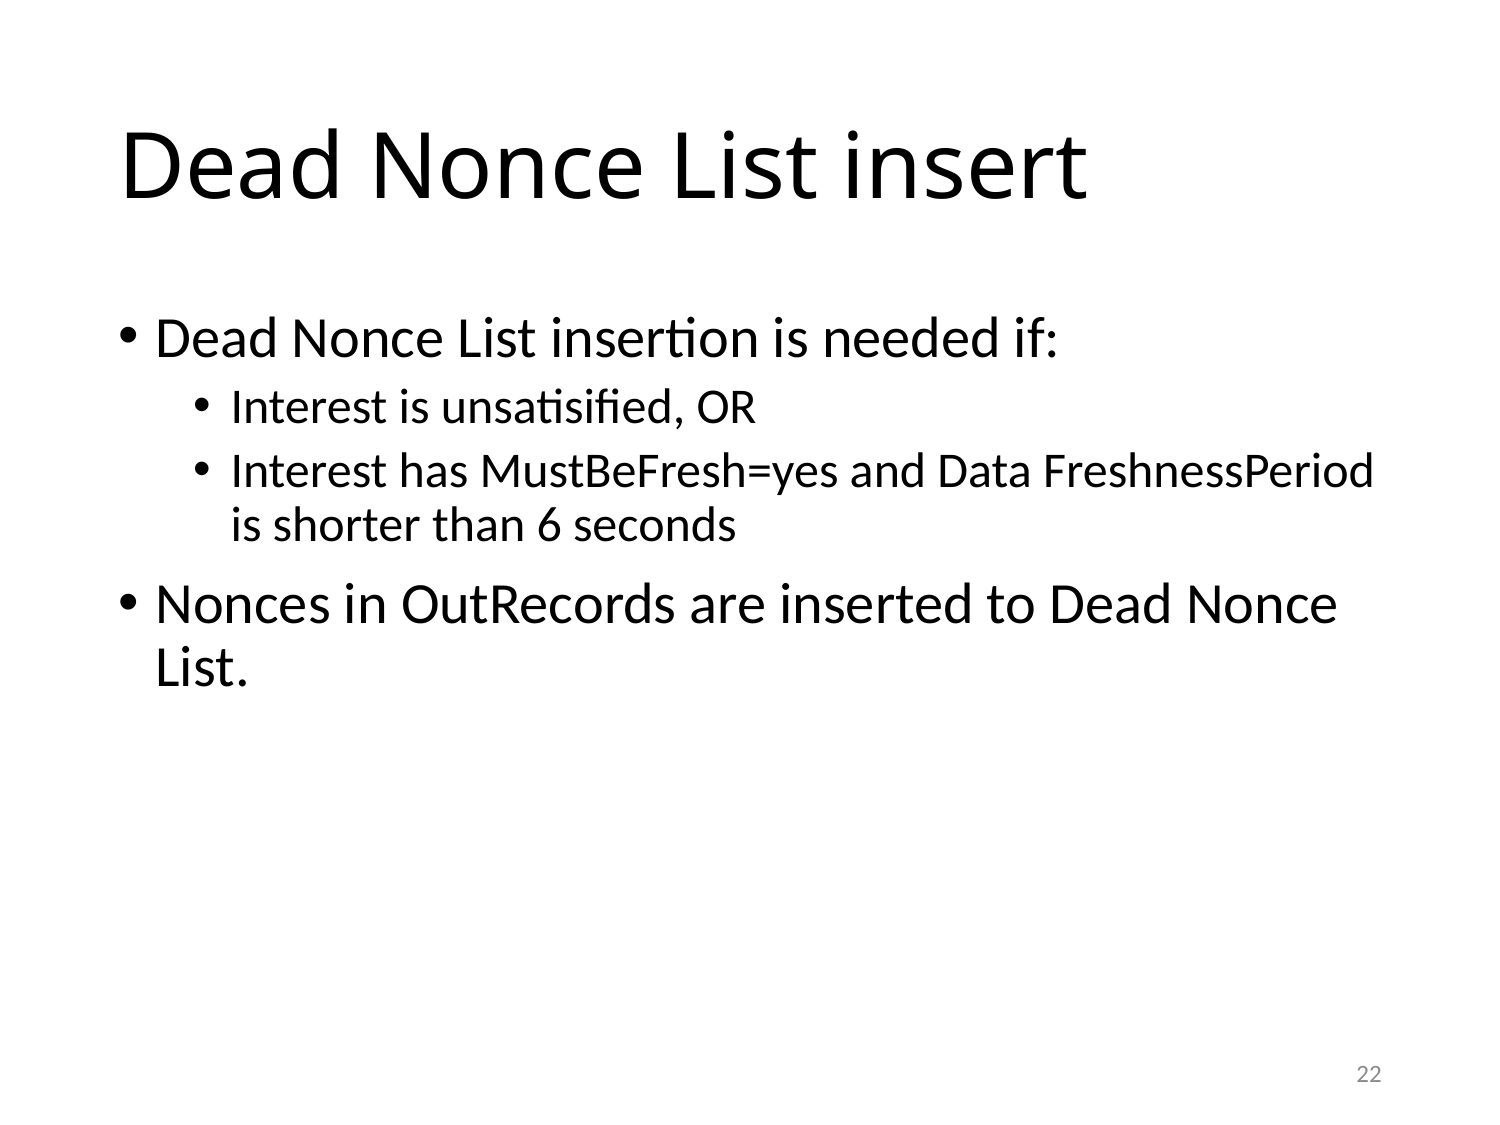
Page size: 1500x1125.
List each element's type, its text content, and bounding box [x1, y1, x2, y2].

list Dead Nonce List insertion is needed if: Interest is unsatisified, OR Interest has MustBeFresh=yes and Data FreshnessPeriod is shorter than 6 seconds Nonces in OutRecords are inserted to Dead Nonce List. [103, 299, 1397, 1014]
slide_number 22 [1059, 1042, 1397, 1103]
title Dead Nonce List insert [103, 59, 1397, 278]
